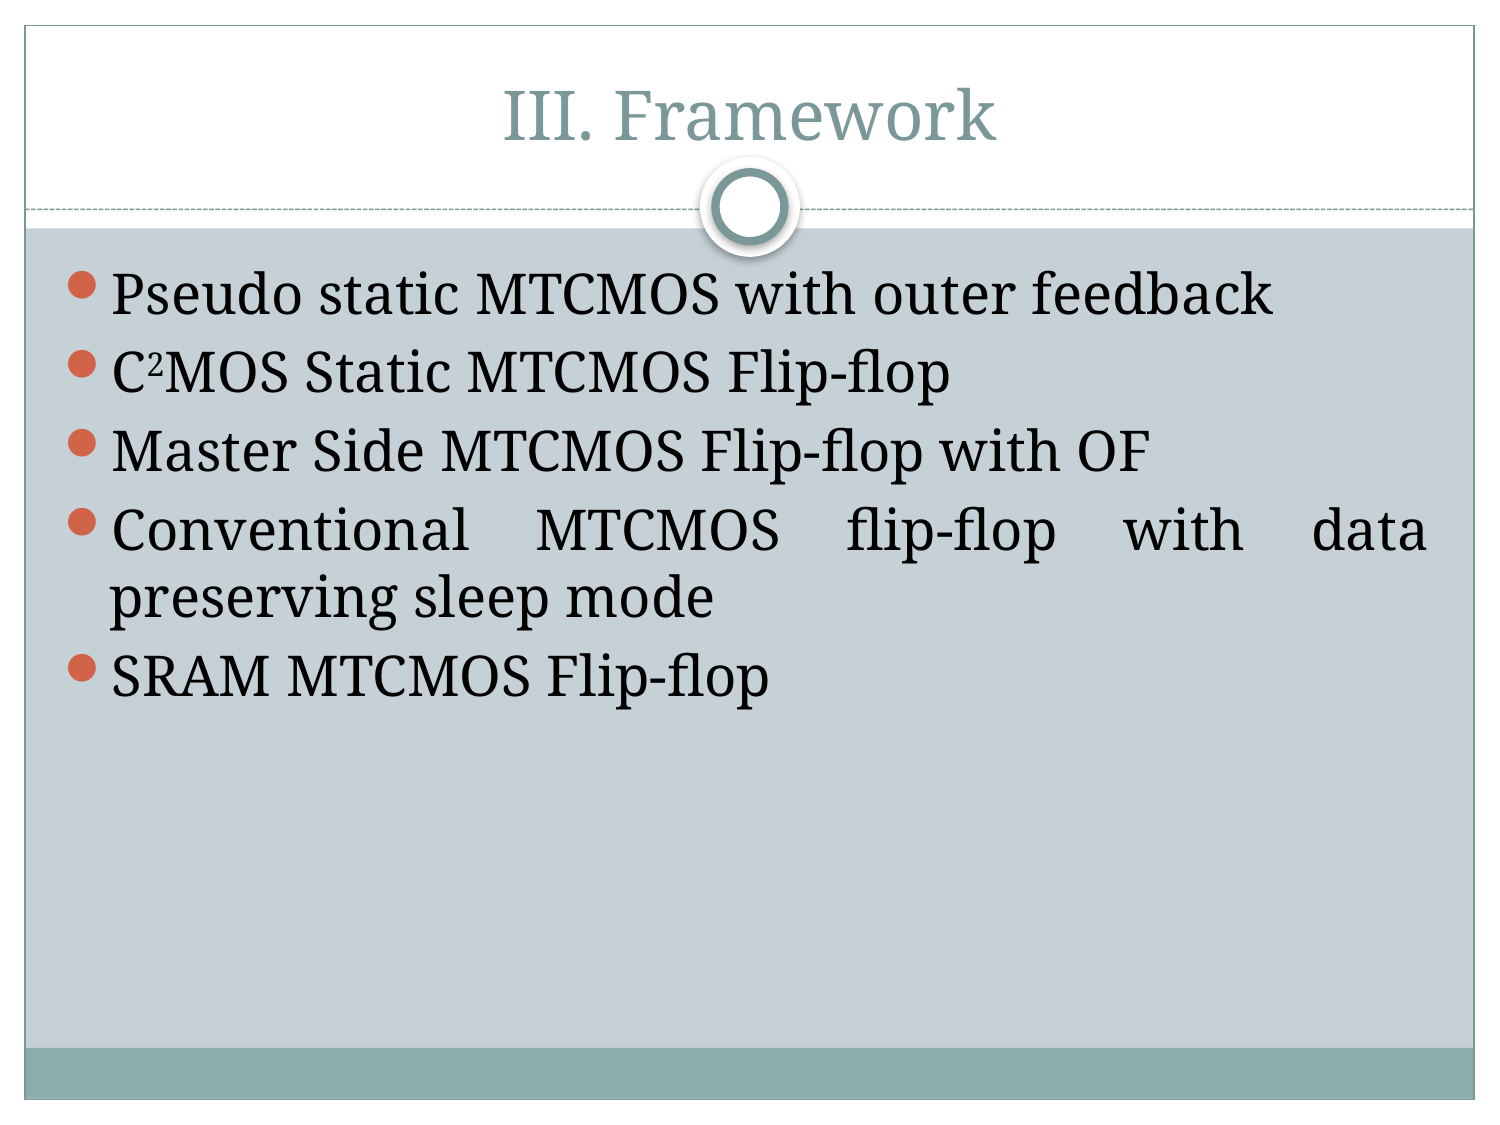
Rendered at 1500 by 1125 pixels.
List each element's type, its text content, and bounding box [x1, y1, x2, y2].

list Pseudo static MTCMOS with outer feedback C2MOS Static MTCMOS Flip-flop Master Side MTCMOS Flip-flop with OF Conventional MTCMOS flip-flop with data preserving sleep mode SRAM MTCMOS Flip-flop [49, 250, 1445, 1001]
title III. Framework [49, 37, 1450, 162]
